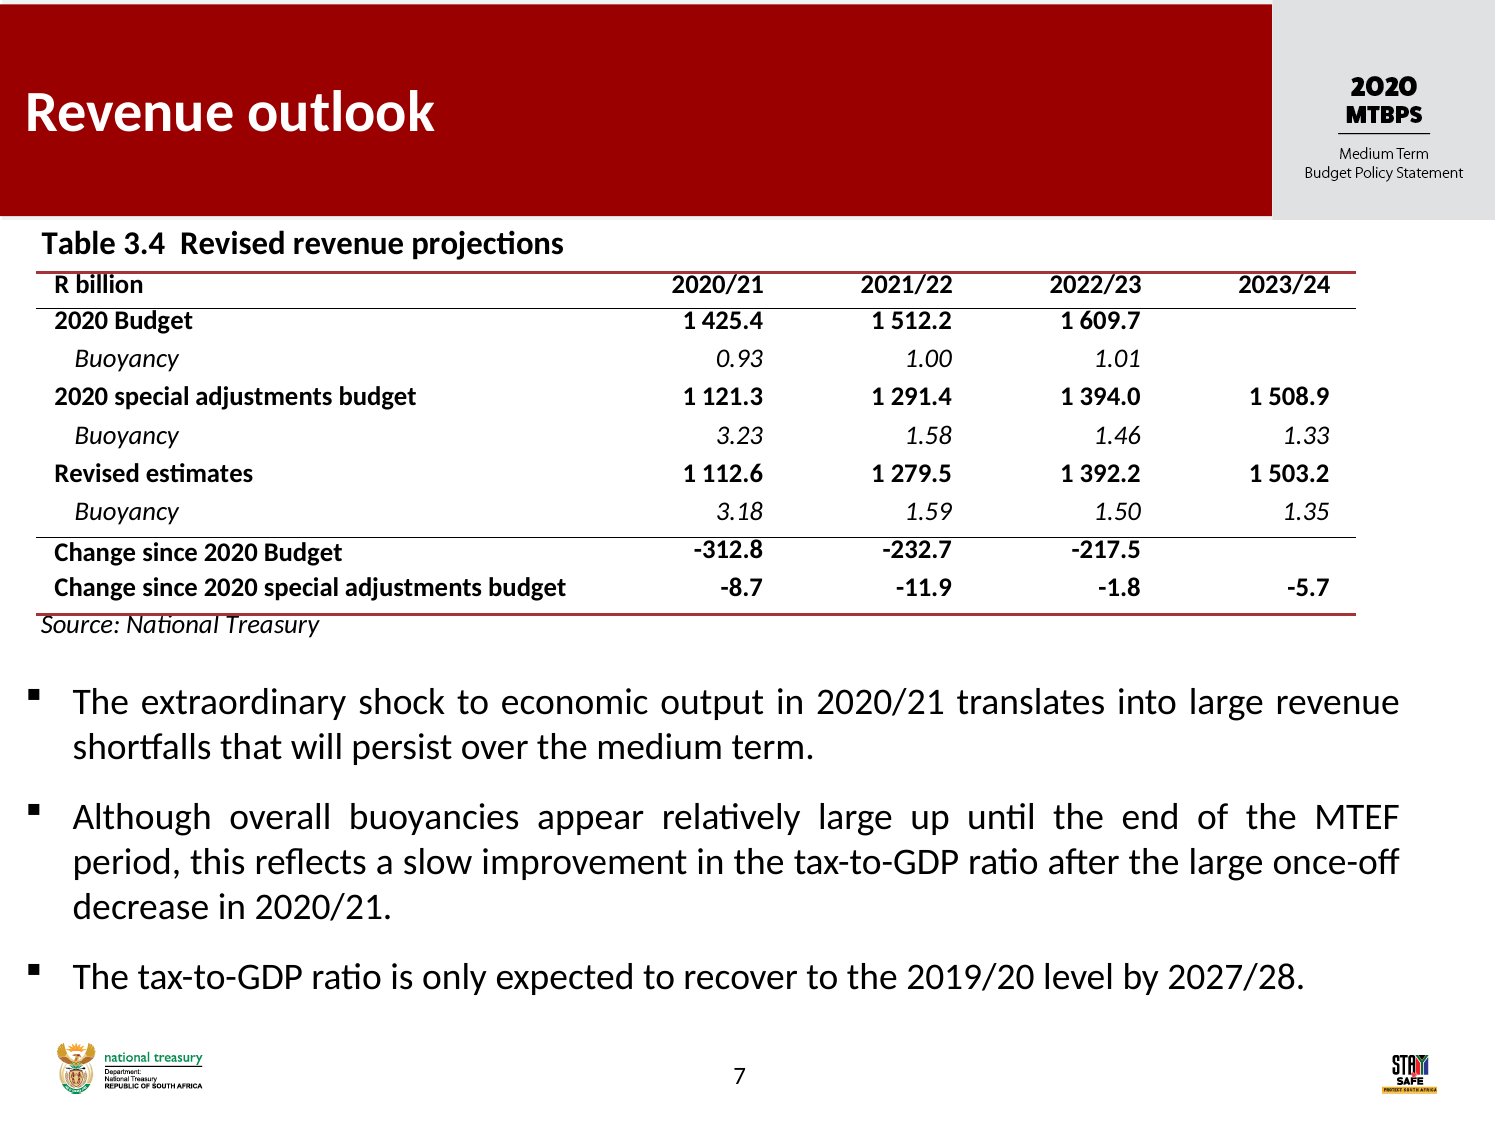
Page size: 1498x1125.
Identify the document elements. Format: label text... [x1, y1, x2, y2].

slide_number 6 [549, 1044, 930, 1105]
text_box [10, 221, 1456, 1034]
text_box [0, 4, 1272, 217]
picture [2, 0, 1495, 220]
picture [34, 226, 1358, 648]
text_box Revenue outlook [10, 5, 1272, 212]
picture [57, 1043, 1437, 1094]
text_box The extraordinary shock to economic output in 2020/21 translates into large revenue shortfalls that will persist over the medium term. Although overall buoyancies appear relatively large up until the end of the MTEF period, this reflects a slow improvement in the tax-to-GDP ratio after the large once-off decrease in 2020/21. The tax-to-GDP ratio is only expected to recover to the 2019/20 level by 2027/28. [10, 669, 1416, 1005]
